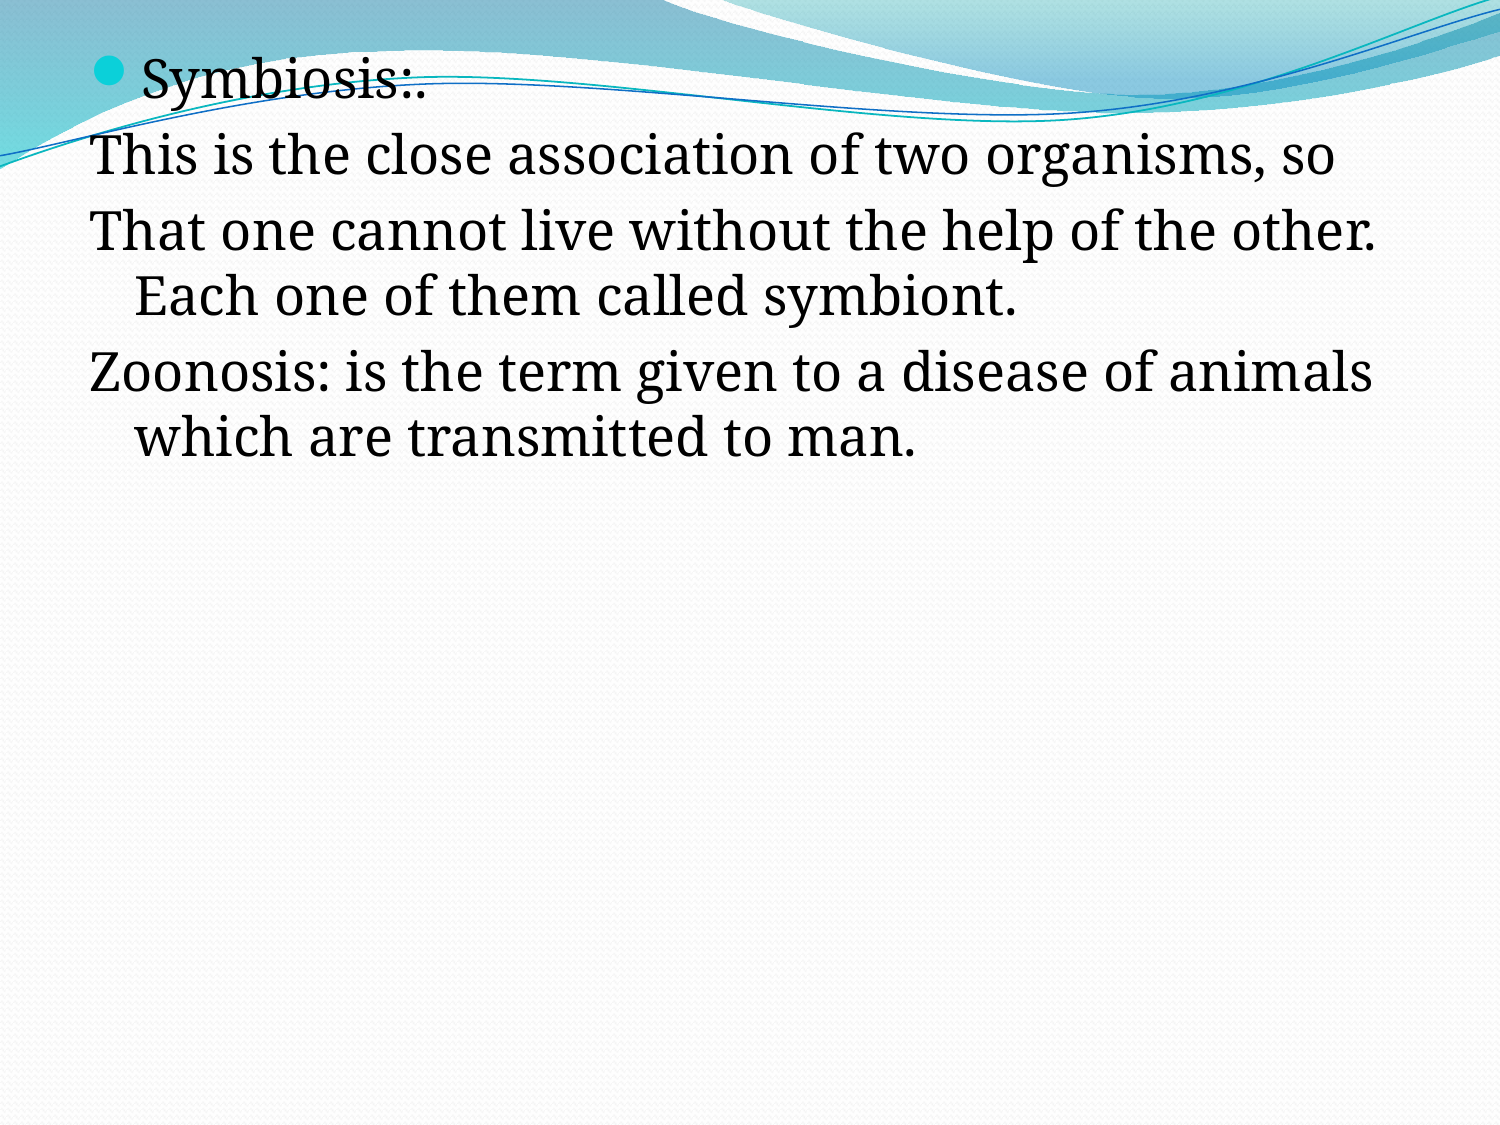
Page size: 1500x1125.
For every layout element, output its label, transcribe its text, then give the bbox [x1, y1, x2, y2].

list Symbiosis:. This is the close association of two organisms, so That one cannot live without the help of the other. Each one of them called symbiont. Zoonosis: is the term given to a disease of animals which are transmitted to man. [75, 37, 1425, 1005]
